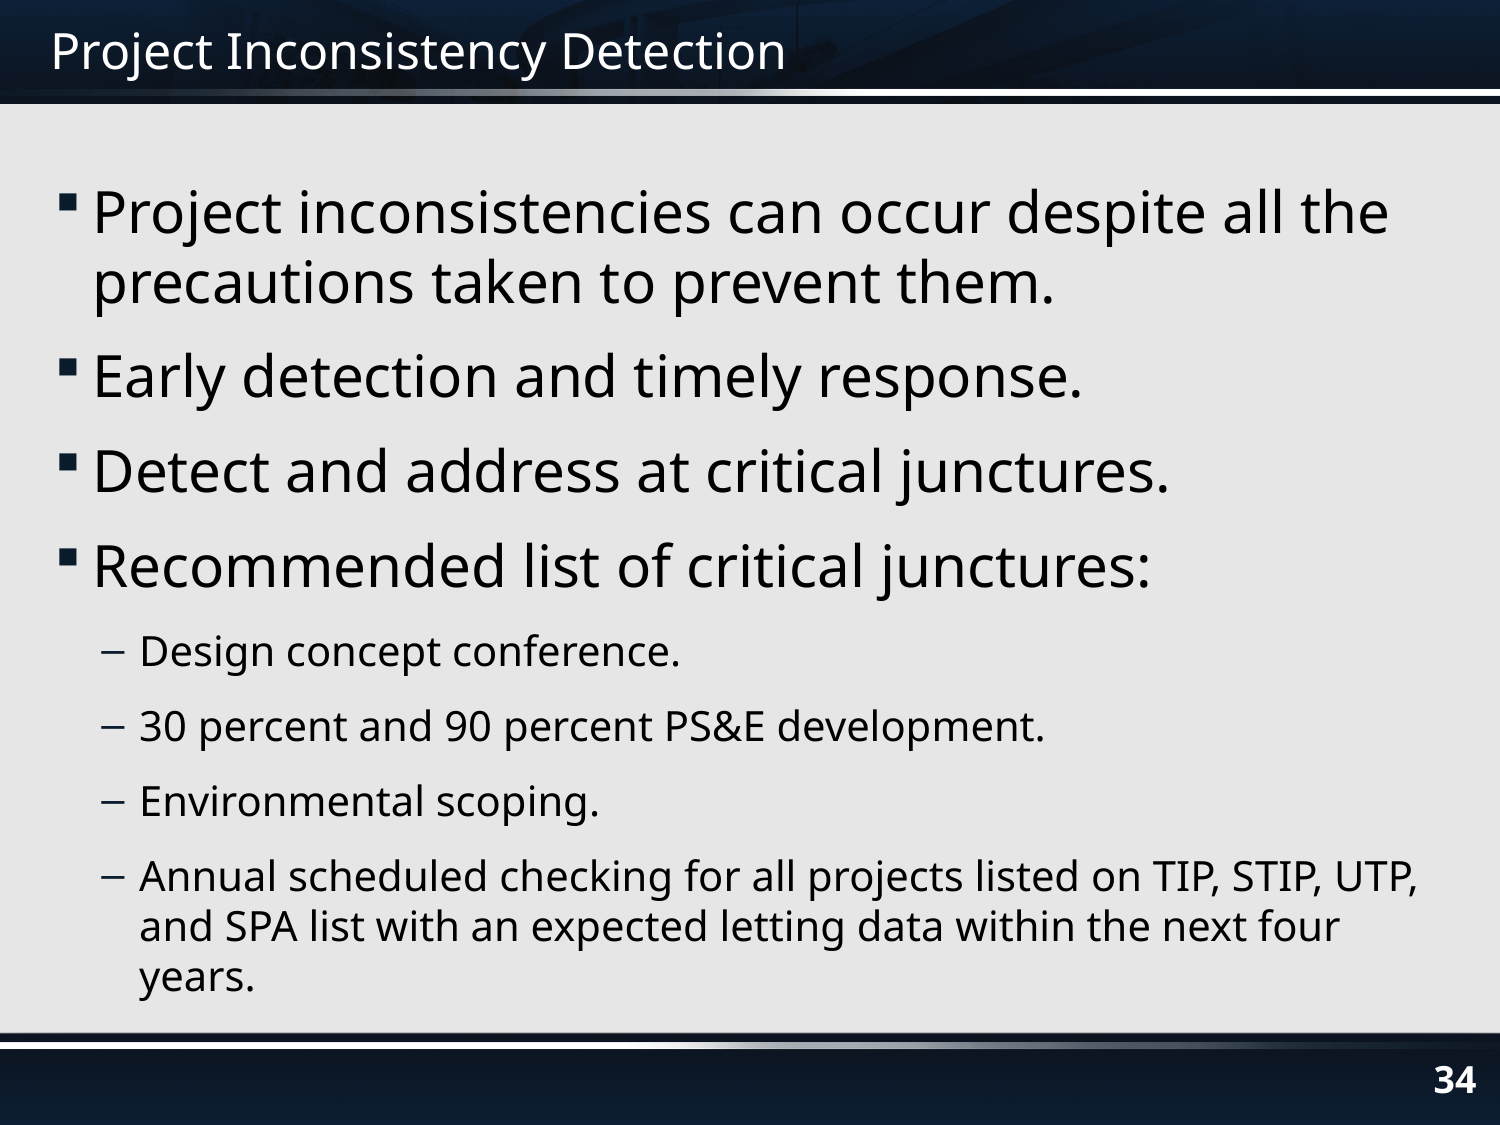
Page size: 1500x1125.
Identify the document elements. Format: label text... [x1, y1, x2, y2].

picture [0, 0, 1500, 104]
picture [0, 1032, 1500, 1125]
list Project inconsistencies can occur despite all the precautions taken to prevent them. Early detection and timely response. Detect and address at critical junctures. Recommended list of critical junctures: Design concept conference. 30 percent and 90 percent PS&E development. Environmental scoping. Annual scheduled checking for all projects listed on TIP, STIP, UTP, and SPA list with an expected letting data within the next four years. [54, 174, 1446, 1025]
title Project Inconsistency Detection [50, 12, 1421, 89]
